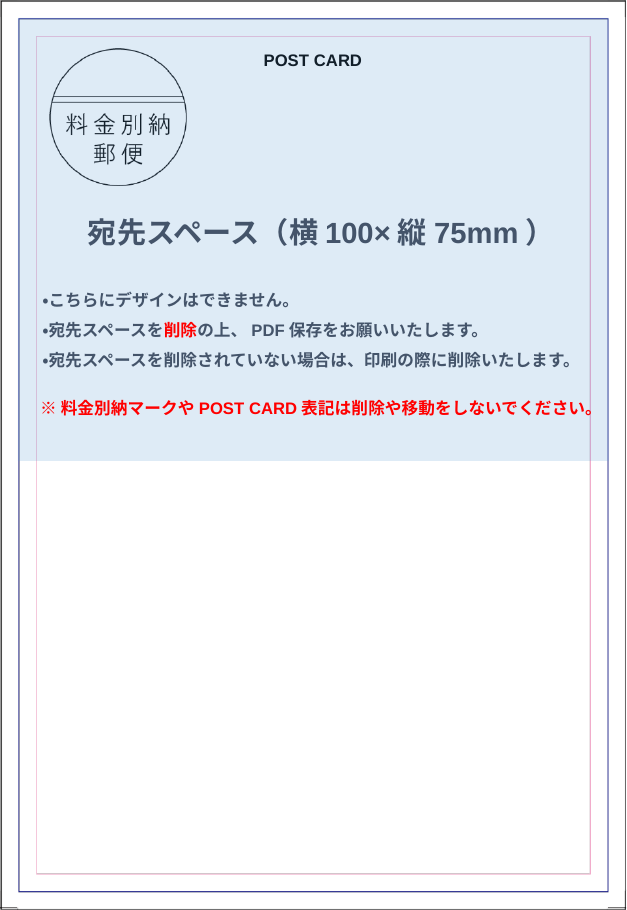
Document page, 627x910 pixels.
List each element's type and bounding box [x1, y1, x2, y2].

text_box [17, 17, 614, 461]
picture [0, 0, 627, 910]
